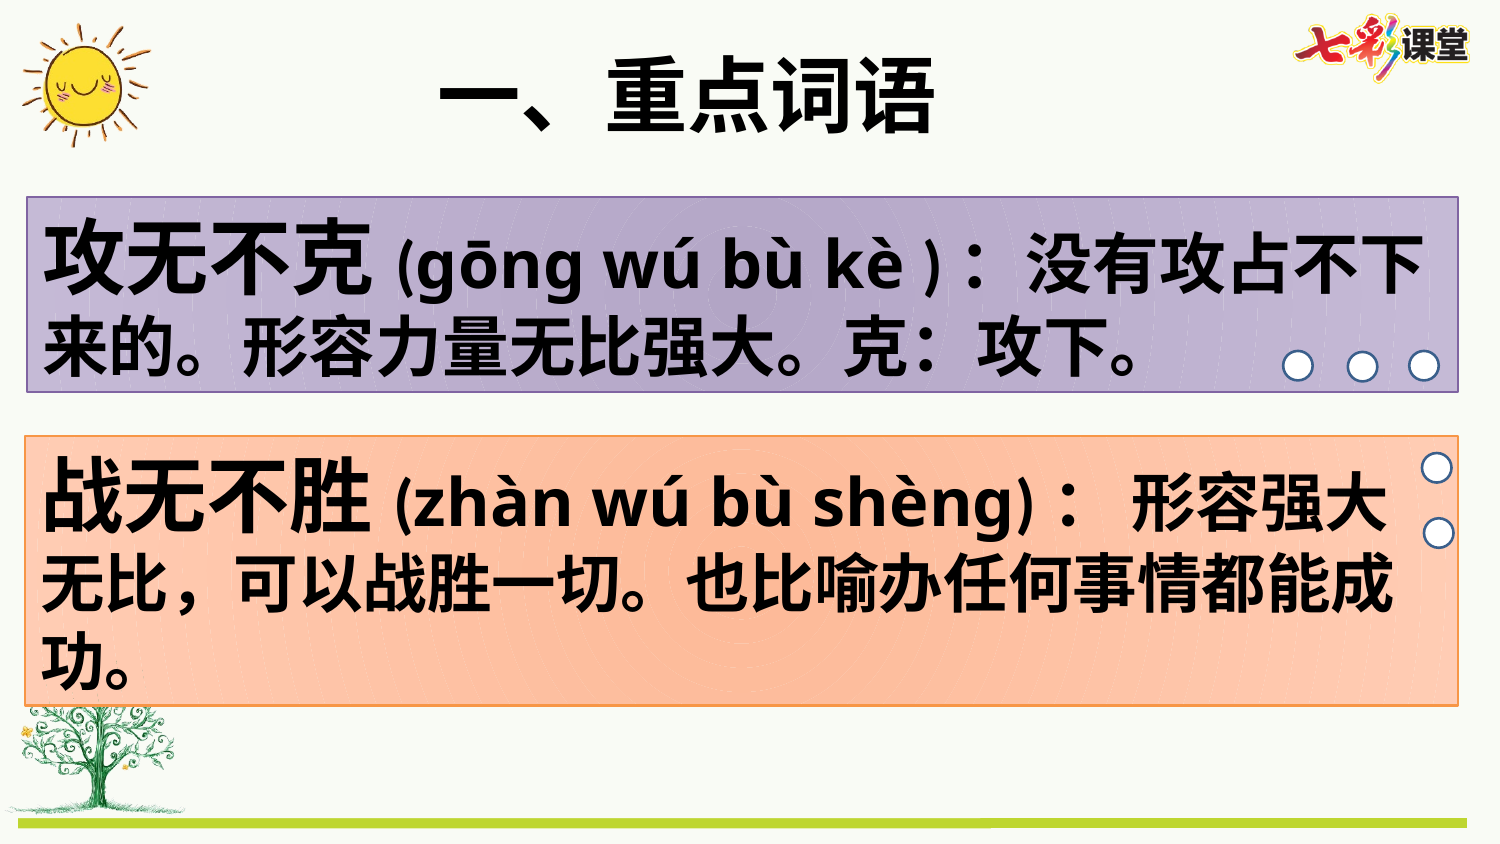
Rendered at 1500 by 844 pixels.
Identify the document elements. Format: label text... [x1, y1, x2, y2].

text_box 一、重点词语 [422, 36, 953, 151]
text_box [26, 196, 1459, 395]
picture [0, 608, 1467, 844]
picture [0, 0, 173, 172]
picture [1291, 9, 1472, 87]
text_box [24, 435, 1459, 631]
